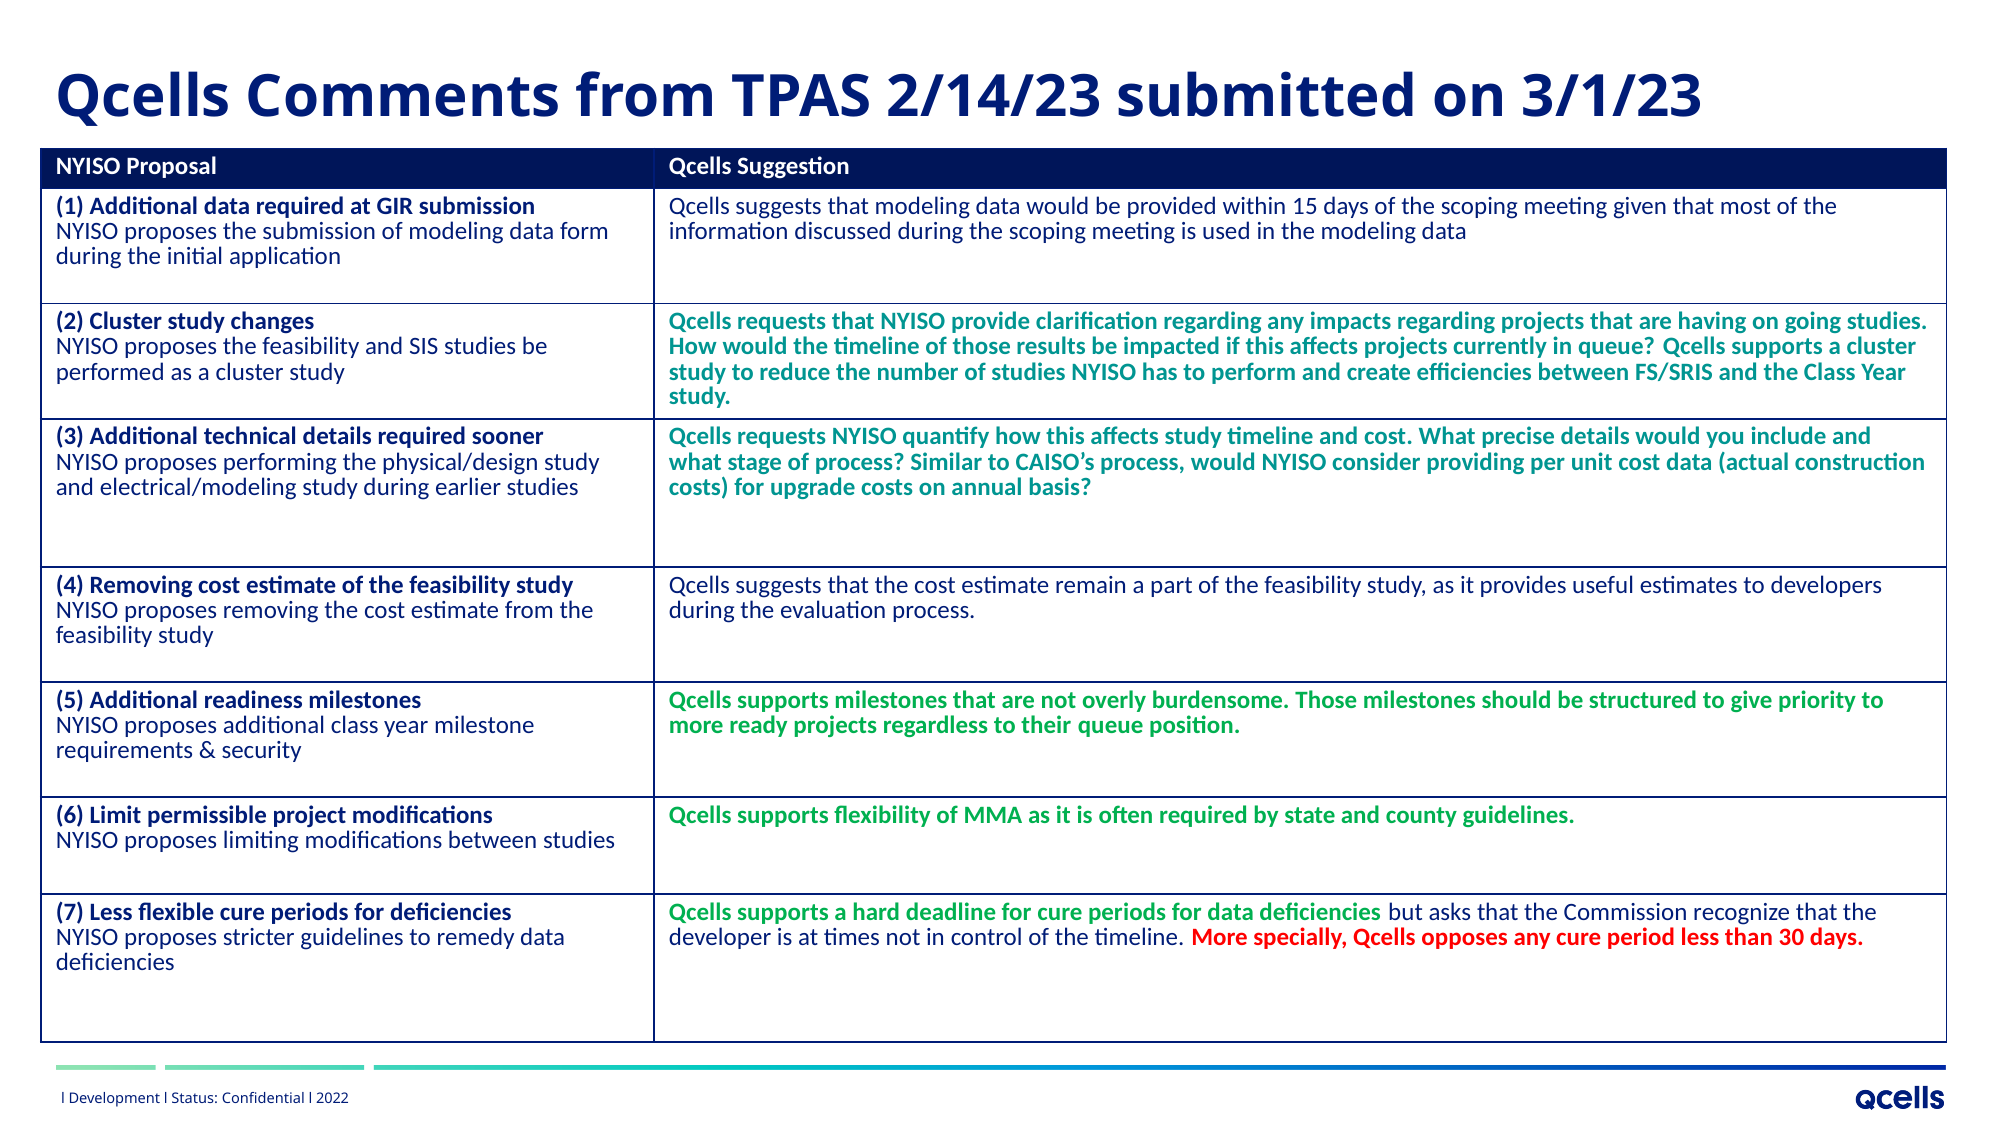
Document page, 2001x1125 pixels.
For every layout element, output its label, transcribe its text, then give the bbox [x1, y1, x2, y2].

table_cell (4) Removing cost estimate of the feasibility study NYISO proposes removing the cost estimate from the feasibility study [42, 568, 653, 681]
list Qcells Comments from TPAS 2/14/23 submitted on 3/1/23 [40, 58, 1963, 127]
table_header NYISO Proposal [42, 149, 653, 188]
table_cell Qcells requests NYISO quantify how this affects study timeline and cost. What precise details would you include and what stage of process? Similar to CAISO’s process, would NYISO consider providing per unit cost data (actual construction costs) for upgrade costs on annual basis? [655, 420, 1946, 566]
table_cell Qcells suggests that modeling data would be provided within 15 days of the scoping meeting given that most of the information discussed during the scoping meeting is used in the modeling data [655, 189, 1946, 303]
table_cell (7) Less flexible cure periods for deficiencies NYISO proposes stricter guidelines to remedy data deficiencies [42, 895, 653, 1041]
table_cell (5) Additional readiness milestones NYISO proposes additional class year milestone requirements & security [42, 683, 653, 796]
table_cell (3) Additional technical details required sooner NYISO proposes performing the physical/design study and electrical/modeling study during earlier studies [42, 420, 653, 566]
table_cell Qcells requests that NYISO provide clarification regarding any impacts regarding projects that are having on going studies. How would the timeline of those results be impacted if this affects projects currently in queue? Qcells supports a cluster study to reduce the number of studies NYISO has to perform and create efficiencies between FS/SRIS and the Class Year study. [655, 304, 1946, 418]
table_cell (2) Cluster study changes NYISO proposes the feasibility and SIS studies be performed as a cluster study [42, 304, 653, 418]
table_cell Qcells supports flexibility of MMA as it is often required by state and county guidelines. [655, 798, 1946, 893]
table_cell (1) Additional data required at GIR submission NYISO proposes the submission of modeling data form during the initial application [42, 189, 653, 303]
table_cell Qcells suggests that the cost estimate remain a part of the feasibility study, as it provides useful estimates to developers during the evaluation process. [655, 568, 1946, 681]
picture [56, 1065, 1946, 1110]
table_cell Qcells supports milestones that are not overly burdensome. Those milestones should be structured to give priority to more ready projects regardless to their queue position. [655, 683, 1946, 796]
table_header Qcells Suggestion [655, 149, 1946, 188]
table_cell Qcells supports a hard deadline for cure periods for data deficiencies but asks that the Commission recognize that the developer is at times not in control of the timeline. More specially, Qcells opposes any cure period less than 30 days. [655, 895, 1946, 1041]
table_cell (6) Limit permissible project modifications NYISO proposes limiting modifications between studies [42, 798, 653, 893]
